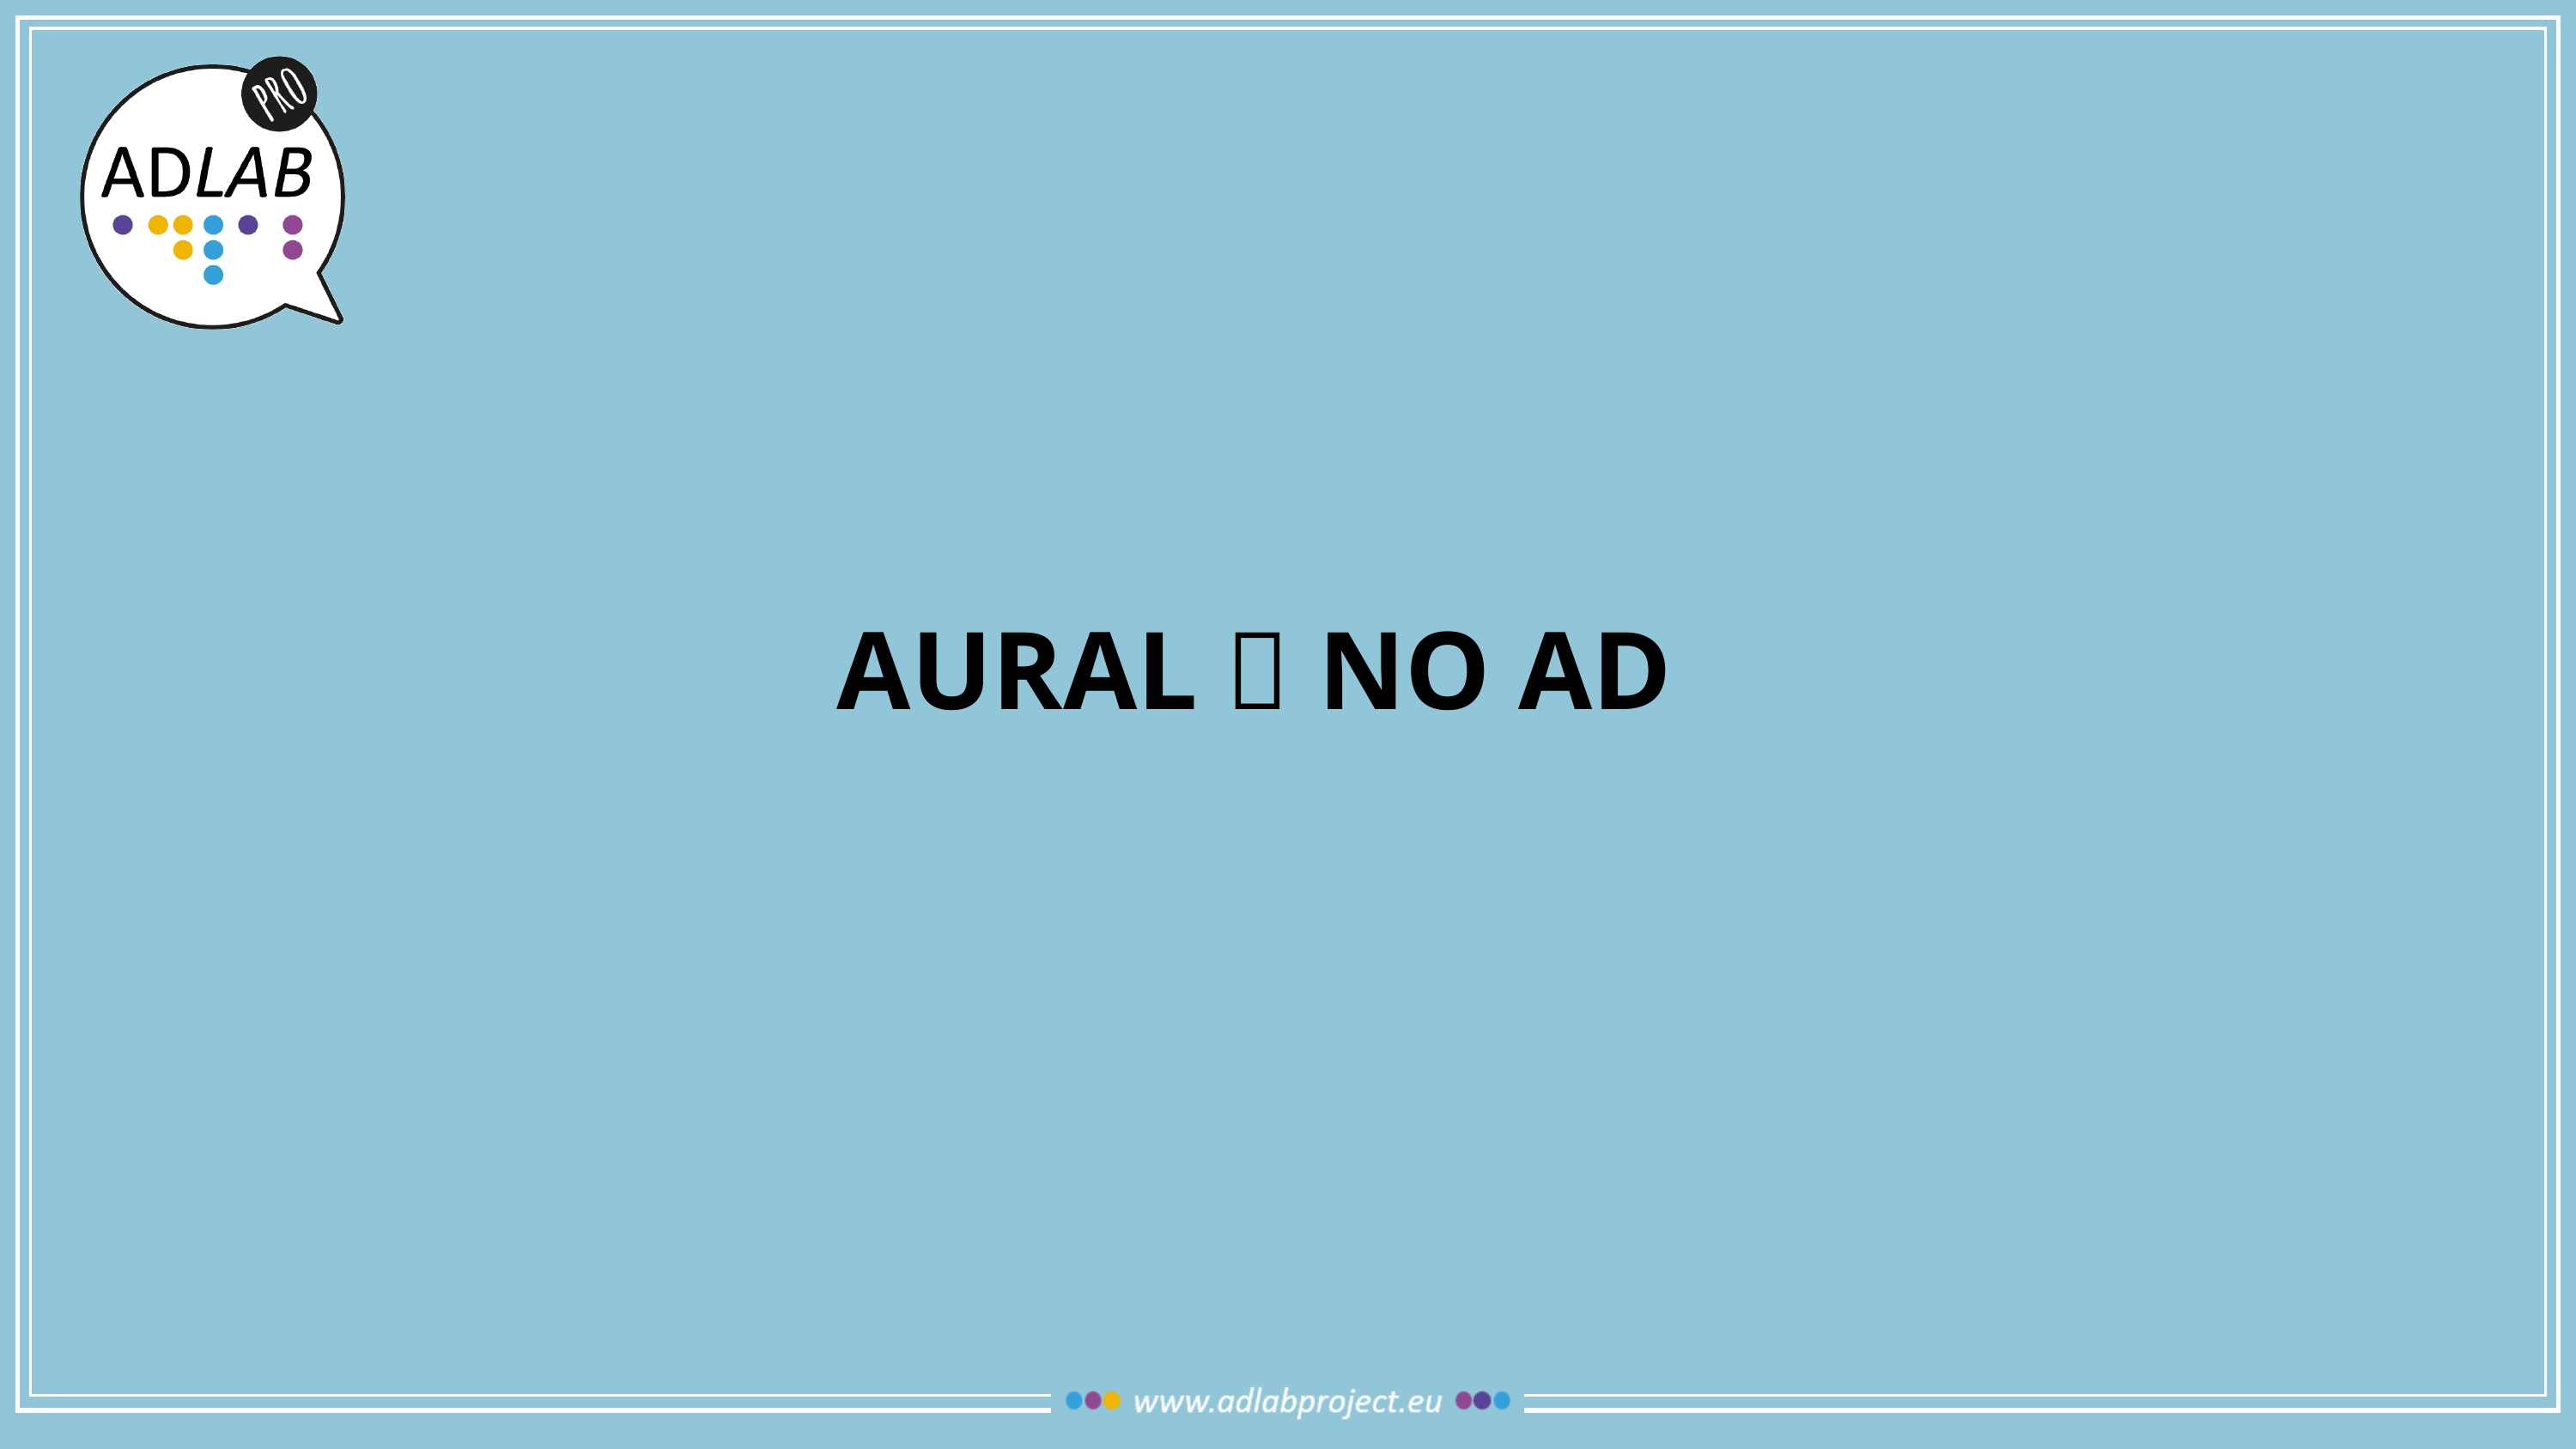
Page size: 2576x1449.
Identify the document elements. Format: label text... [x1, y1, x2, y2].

picture [1051, 1378, 1524, 1429]
picture [72, 49, 353, 330]
title aural  no ad [0, 535, 2576, 815]
